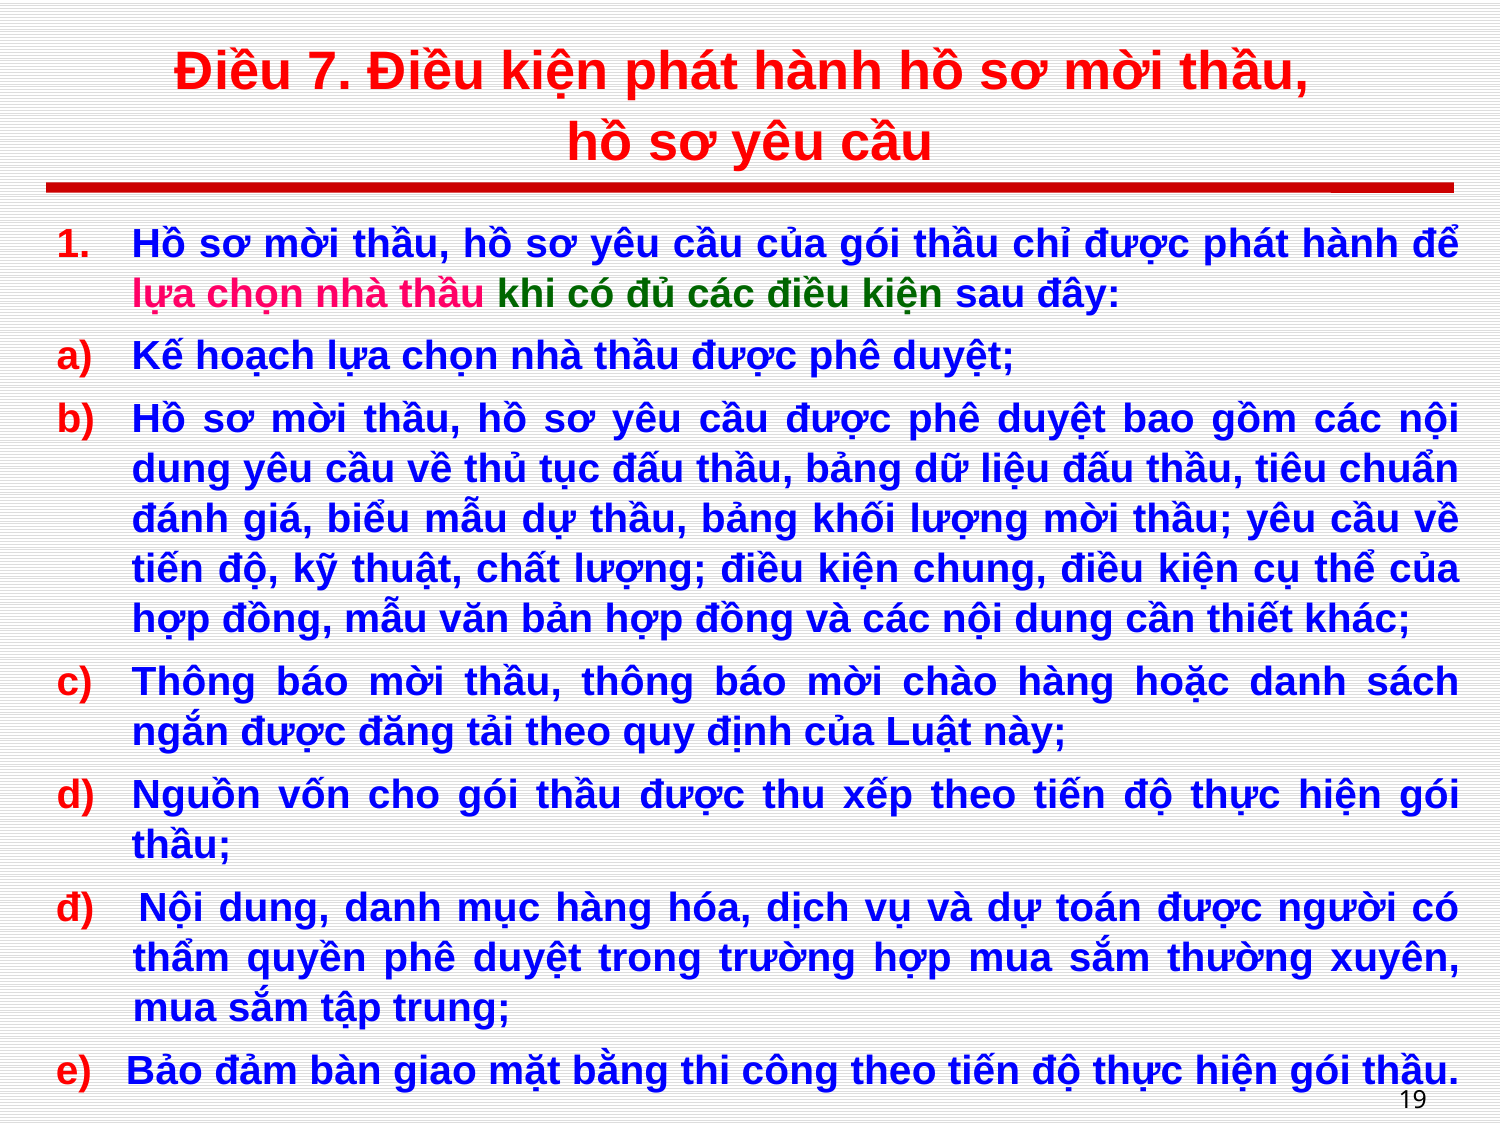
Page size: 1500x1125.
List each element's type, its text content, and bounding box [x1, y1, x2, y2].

title Điều 7. Điều kiện phát hành hồ sơ mời thầu, hồ sơ yêu cầu [38, 24, 1463, 175]
text_box Hồ sơ mời thầu, hồ sơ yêu cầu của gói thầu chỉ được phát hành để lựa chọn nhà thầu khi có đủ các điều kiện sau đây: Kế hoạch lựa chọn nhà thầu được phê duyệt; Hồ sơ mời thầu, hồ sơ yêu cầu được phê duyệt bao gồm các nội dung yêu cầu về thủ tục đấu thầu, bảng dữ liệu đấu thầu, tiêu chuẩn đánh giá, biểu mẫu dự thầu, bảng khối lượng mời thầu; yêu cầu về tiến độ, kỹ thuật, chất lượng; điều kiện chung, điều kiện cụ thể của hợp đồng, mẫu văn bản hợp đồng và các nội dung cần thiết khác; Thông báo mời thầu, thông báo mời chào hàng hoặc danh sách ngắn được đăng tải theo quy định của Luật này; Nguồn vốn cho gói thầu được thu xếp theo tiến độ thực hiện gói thầu; đ) Nội dung, danh mục hàng hóa, dịch vụ và dự toán được người có thẩm quyền phê duyệt trong trường hợp mua sắm thường xuyên, mua sắm tập trung; e) Bảo đảm bàn giao mặt bằng thi công theo tiến độ thực hiện gói thầu. [23, 199, 1477, 1088]
